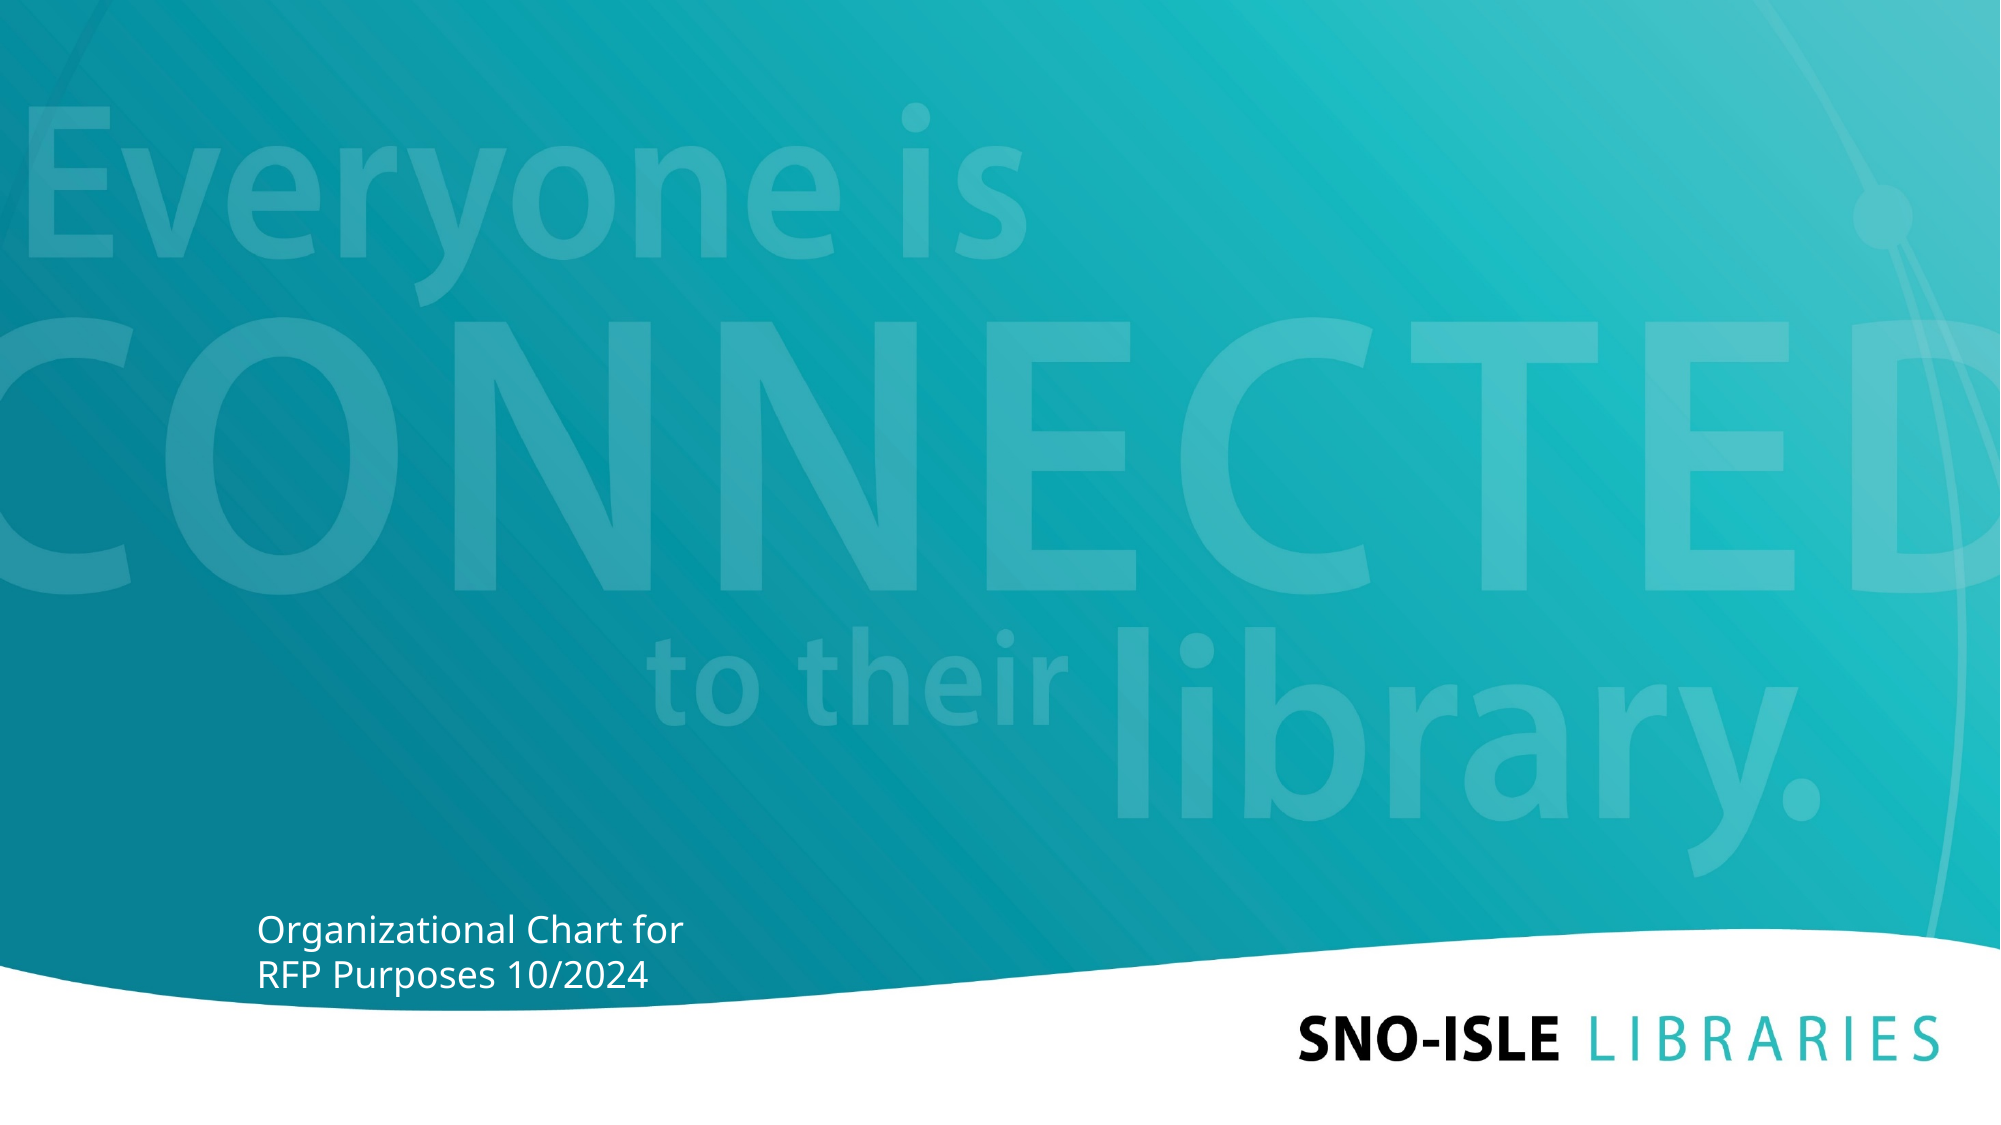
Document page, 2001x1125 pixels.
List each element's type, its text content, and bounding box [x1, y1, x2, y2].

text_box Organizational Chart for RFP Purposes 10/2024 [241, 898, 719, 1004]
picture [0, 0, 2000, 1125]
